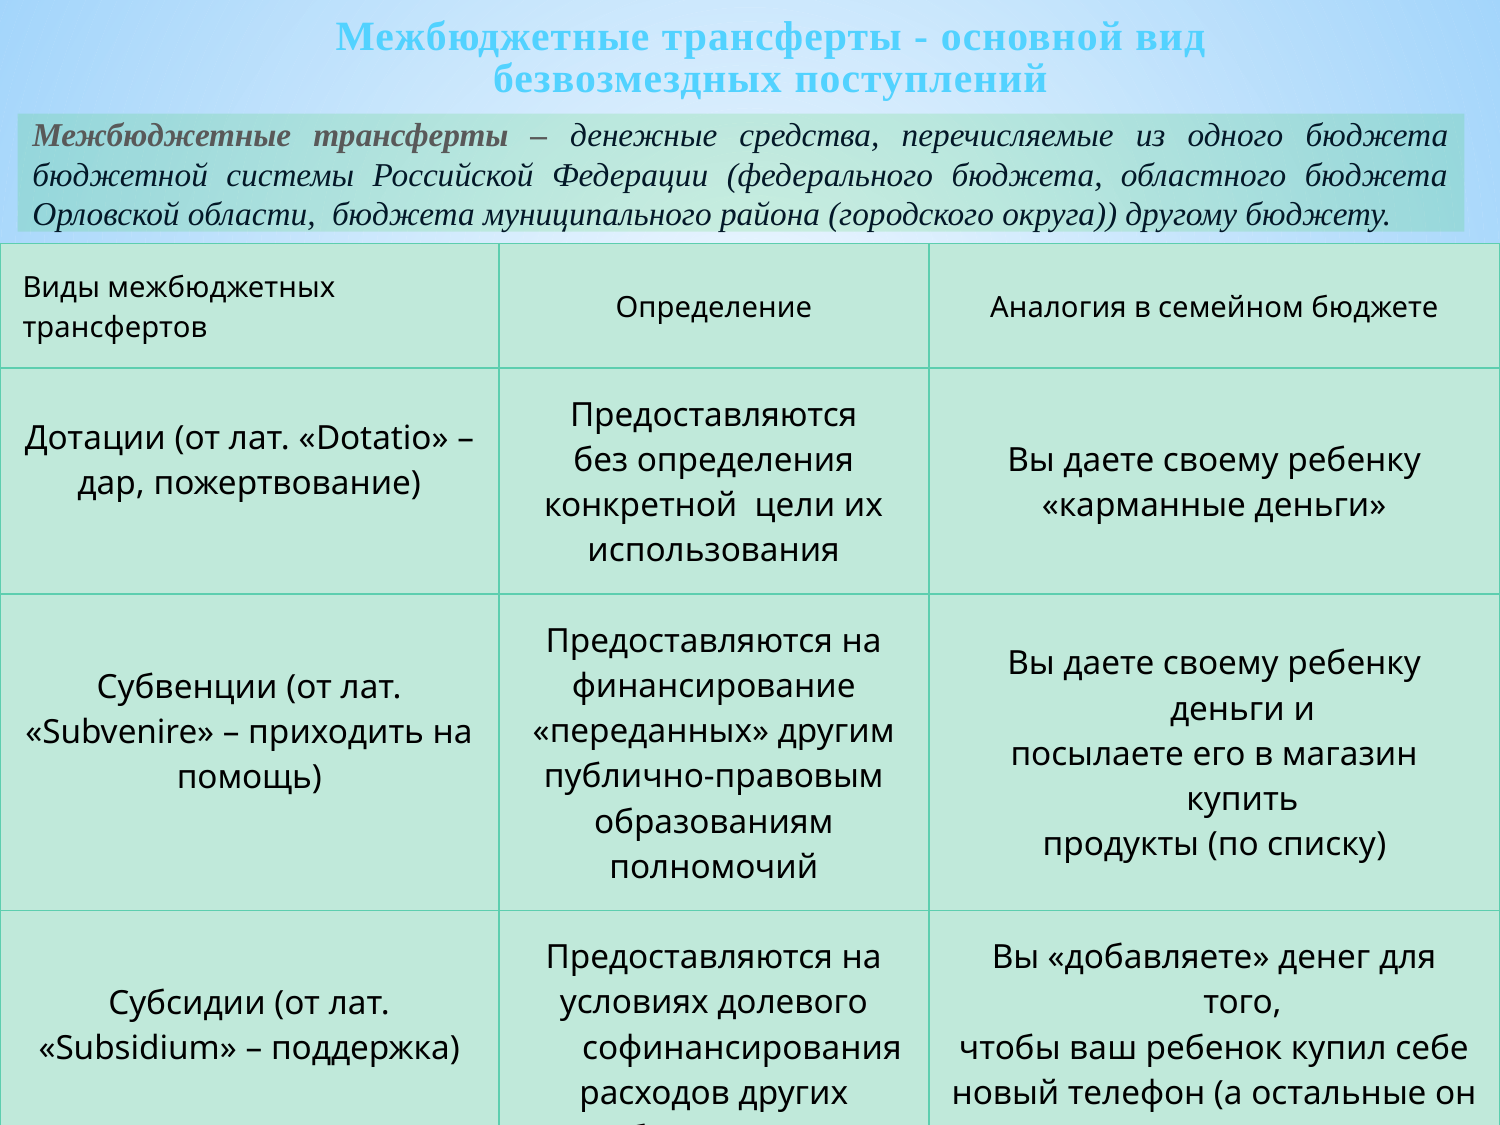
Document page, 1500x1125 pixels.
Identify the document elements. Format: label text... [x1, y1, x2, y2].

table_header Определение [500, 244, 928, 367]
table_cell Предоставляются на финансирование «переданных» другим публично-правовым образованиям полномочий [500, 595, 928, 910]
table_cell Дотации (от лат. «Dotatio» – дар, пожертвование) [1, 369, 498, 593]
table_cell Вы даете своему ребенку «карманные деньги» [930, 369, 1499, 593]
table_cell Вы «добавляете» денег для того, чтобы ваш ребенок купил себе новый телефон (а остальные он накопил сам) [930, 911, 1499, 1125]
table_header Аналогия в семейном бюджете [930, 244, 1499, 367]
table_cell Предоставляются на условиях долевого софинансирования расходов других бюджетов [500, 911, 928, 1125]
text_box Межбюджетные трансферты - основной вид безвозмездных поступлений [182, 9, 1370, 109]
table_cell Вы даете своему ребенку деньги и посылаете его в магазин купить продукты (по списку) [930, 595, 1499, 910]
table_cell Субсидии (от лат. «Subsidium» – поддержка) [1, 911, 498, 1125]
table_cell Субвенции (от лат. «Subvenire» – приходить на помощь) [1, 595, 498, 910]
text_box Межбюджетные трансферты – денежные средства, перечисляемые из одного бюджета бюджетной системы Российской Федерации (федерального бюджета, областного бюджета Орловской области, бюджета муниципального района (городского округа)) другому бюджету. [17, 113, 1465, 232]
table_cell Предоставляются без определения конкретной цели их использования [500, 369, 928, 593]
table_header Виды межбюджетных трансфертов [1, 244, 498, 367]
